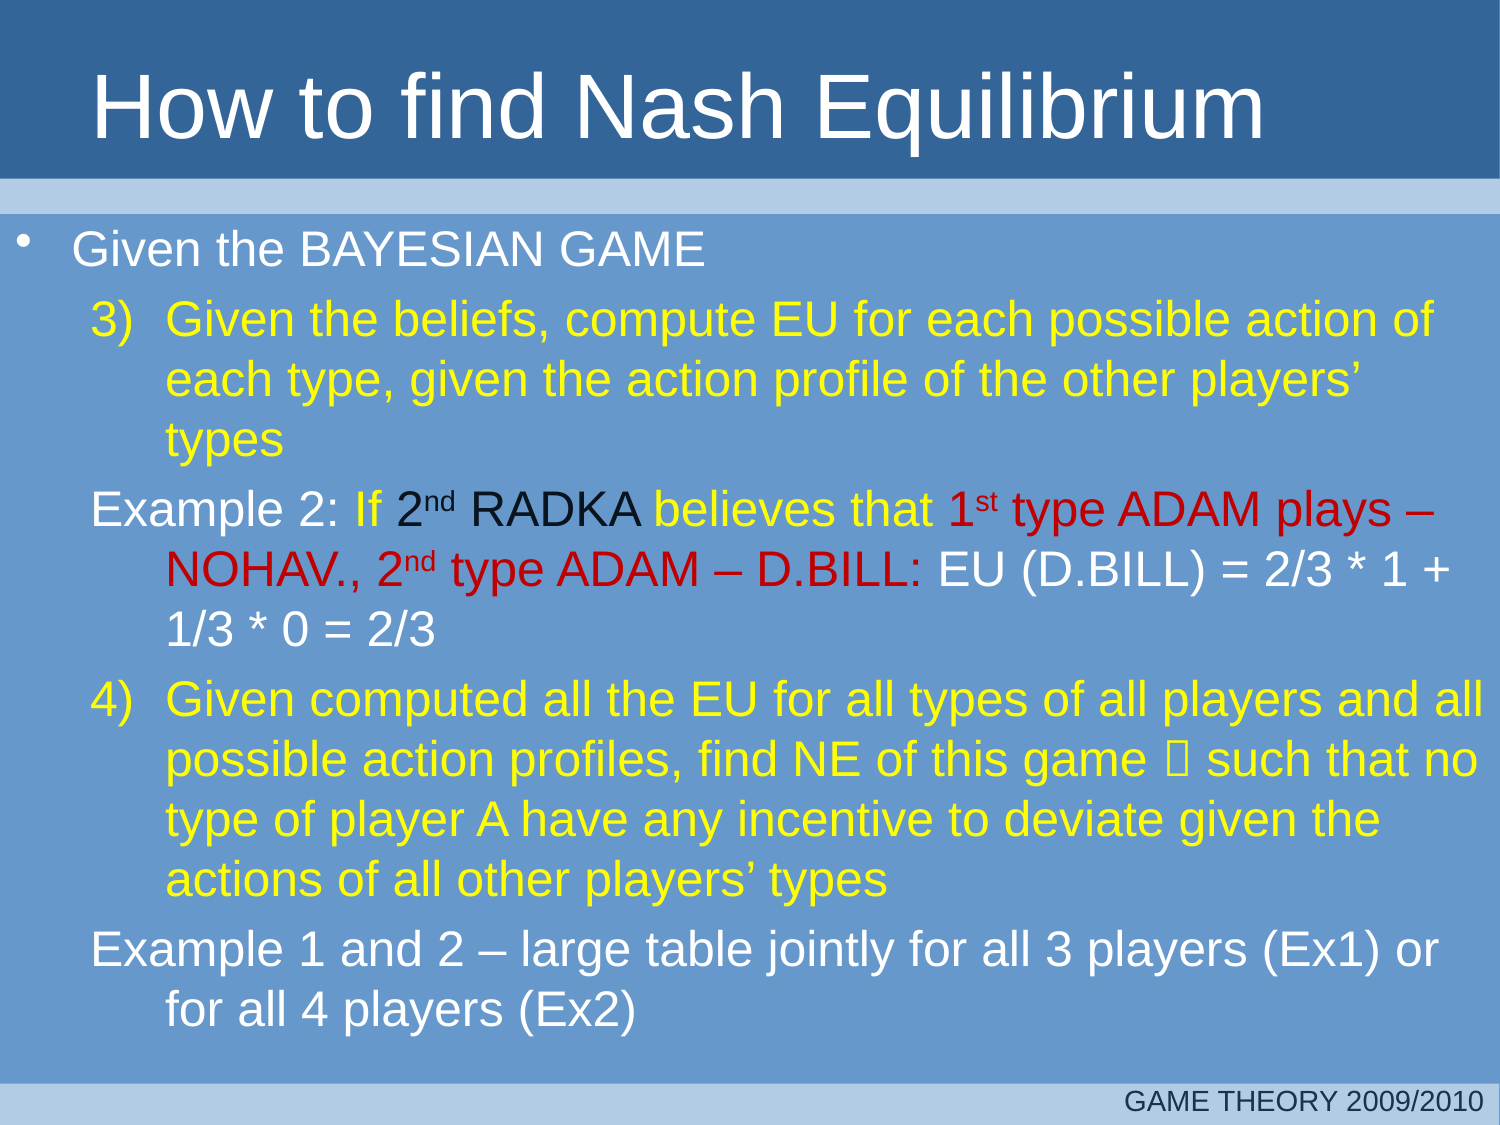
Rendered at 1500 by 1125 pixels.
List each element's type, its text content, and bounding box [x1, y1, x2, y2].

list Given the BAYESIAN GAME Given the beliefs, compute EU for each possible action of each type, given the action profile of the other players’ types Example 2: If 2nd RADKA believes that 1st type ADAM plays – NOHAV., 2nd type ADAM – D.BILL: EU (D.BILL) = 2/3 * 1 + 1/3 * 0 = 2/3 Given computed all the EU for all types of all players and all possible action profiles, find NE of this game  such that no type of player A have any incentive to deviate given the actions of all other players’ types Example 1 and 2 – large table jointly for all 3 players (Ex1) or for all 4 players (Ex2) [0, 208, 1500, 1000]
title How to find Nash Equilibrium [74, 42, 1436, 162]
text_box GAME THEORY 2009/2010 [1109, 1075, 1500, 1125]
